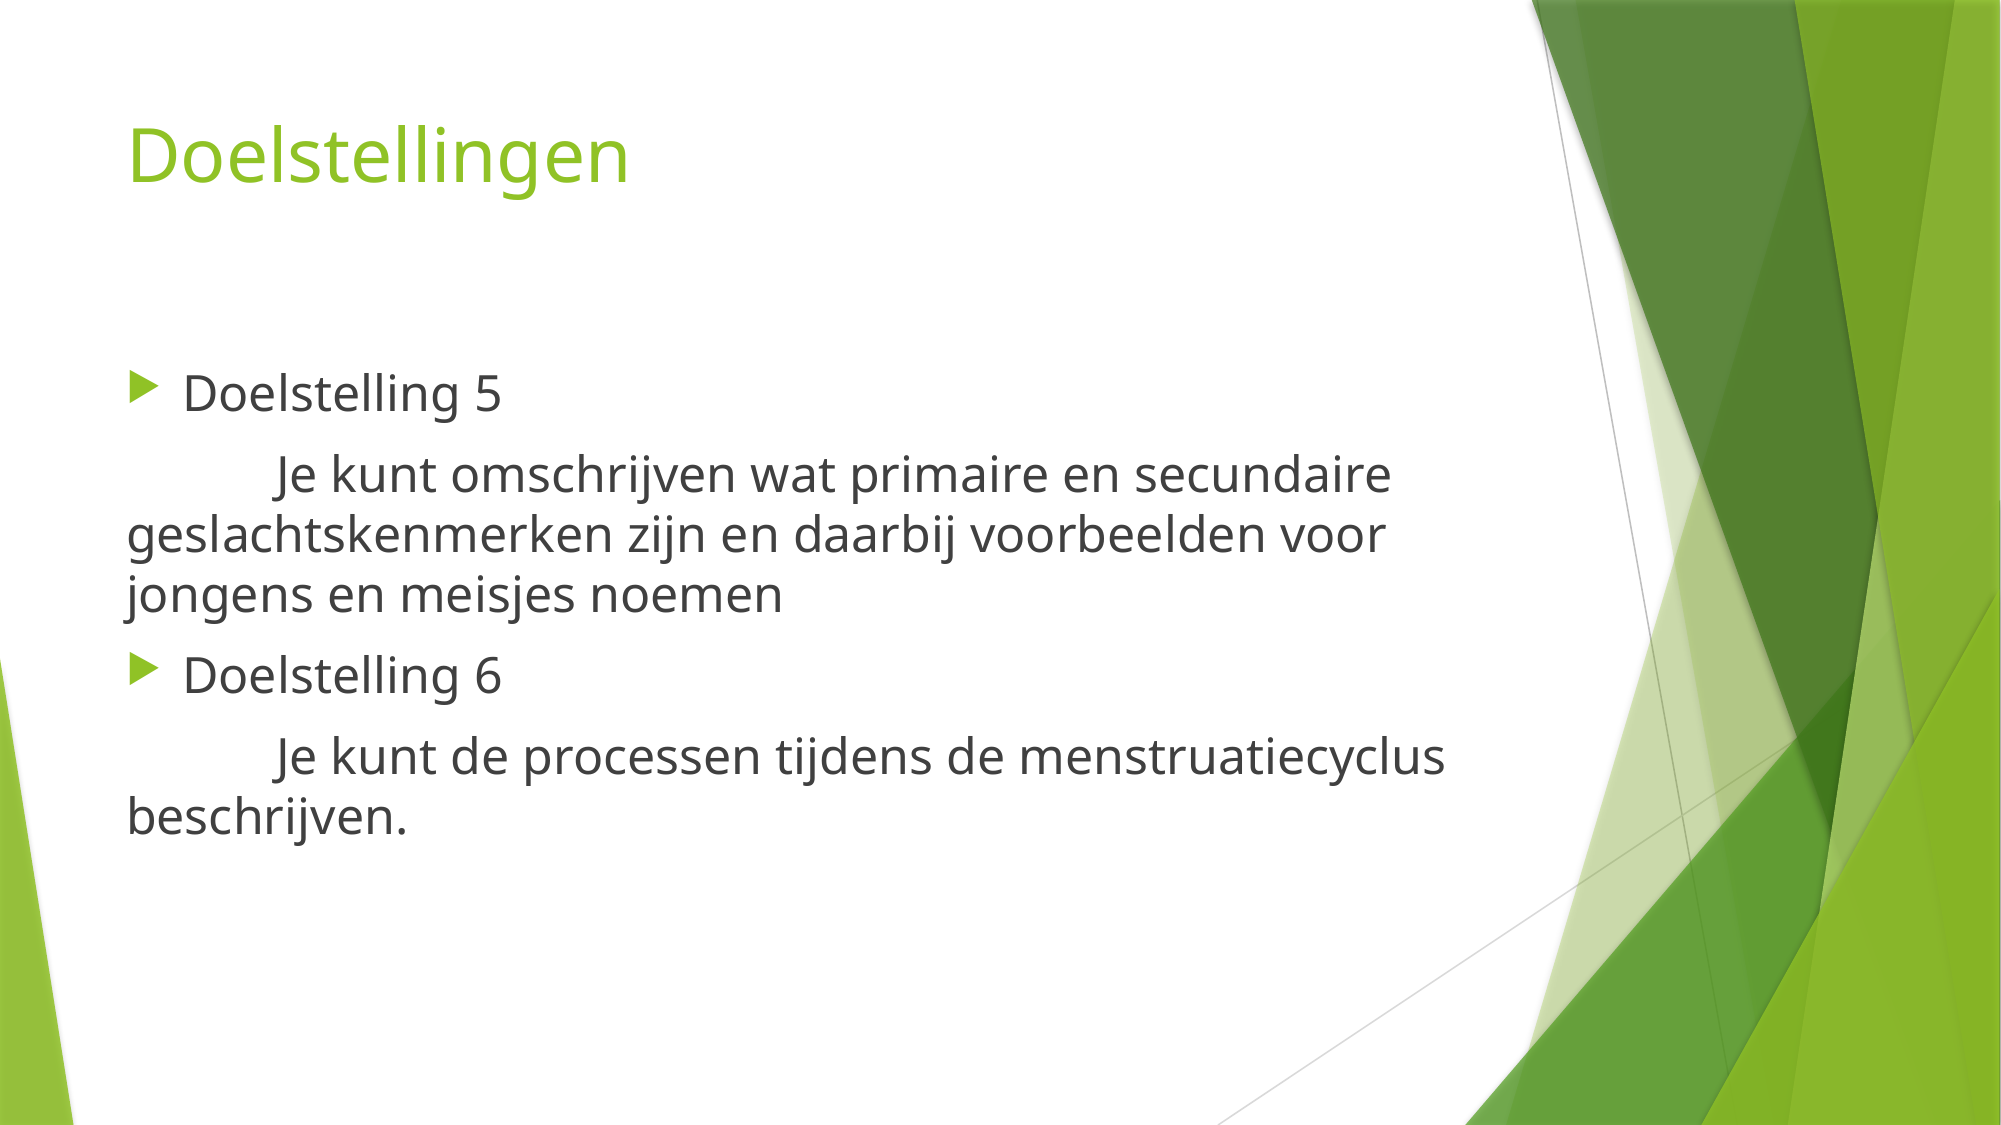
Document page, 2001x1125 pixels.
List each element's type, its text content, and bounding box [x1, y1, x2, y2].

list Doelstelling 5 Je kunt omschrijven wat primaire en secundaire geslachtskenmerken zijn en daarbij voorbeelden voor jongens en meisjes noemen Doelstelling 6 Je kunt de processen tijdens de menstruatiecyclus beschrijven. [111, 354, 1522, 992]
title Doelstellingen [111, 99, 1522, 317]
